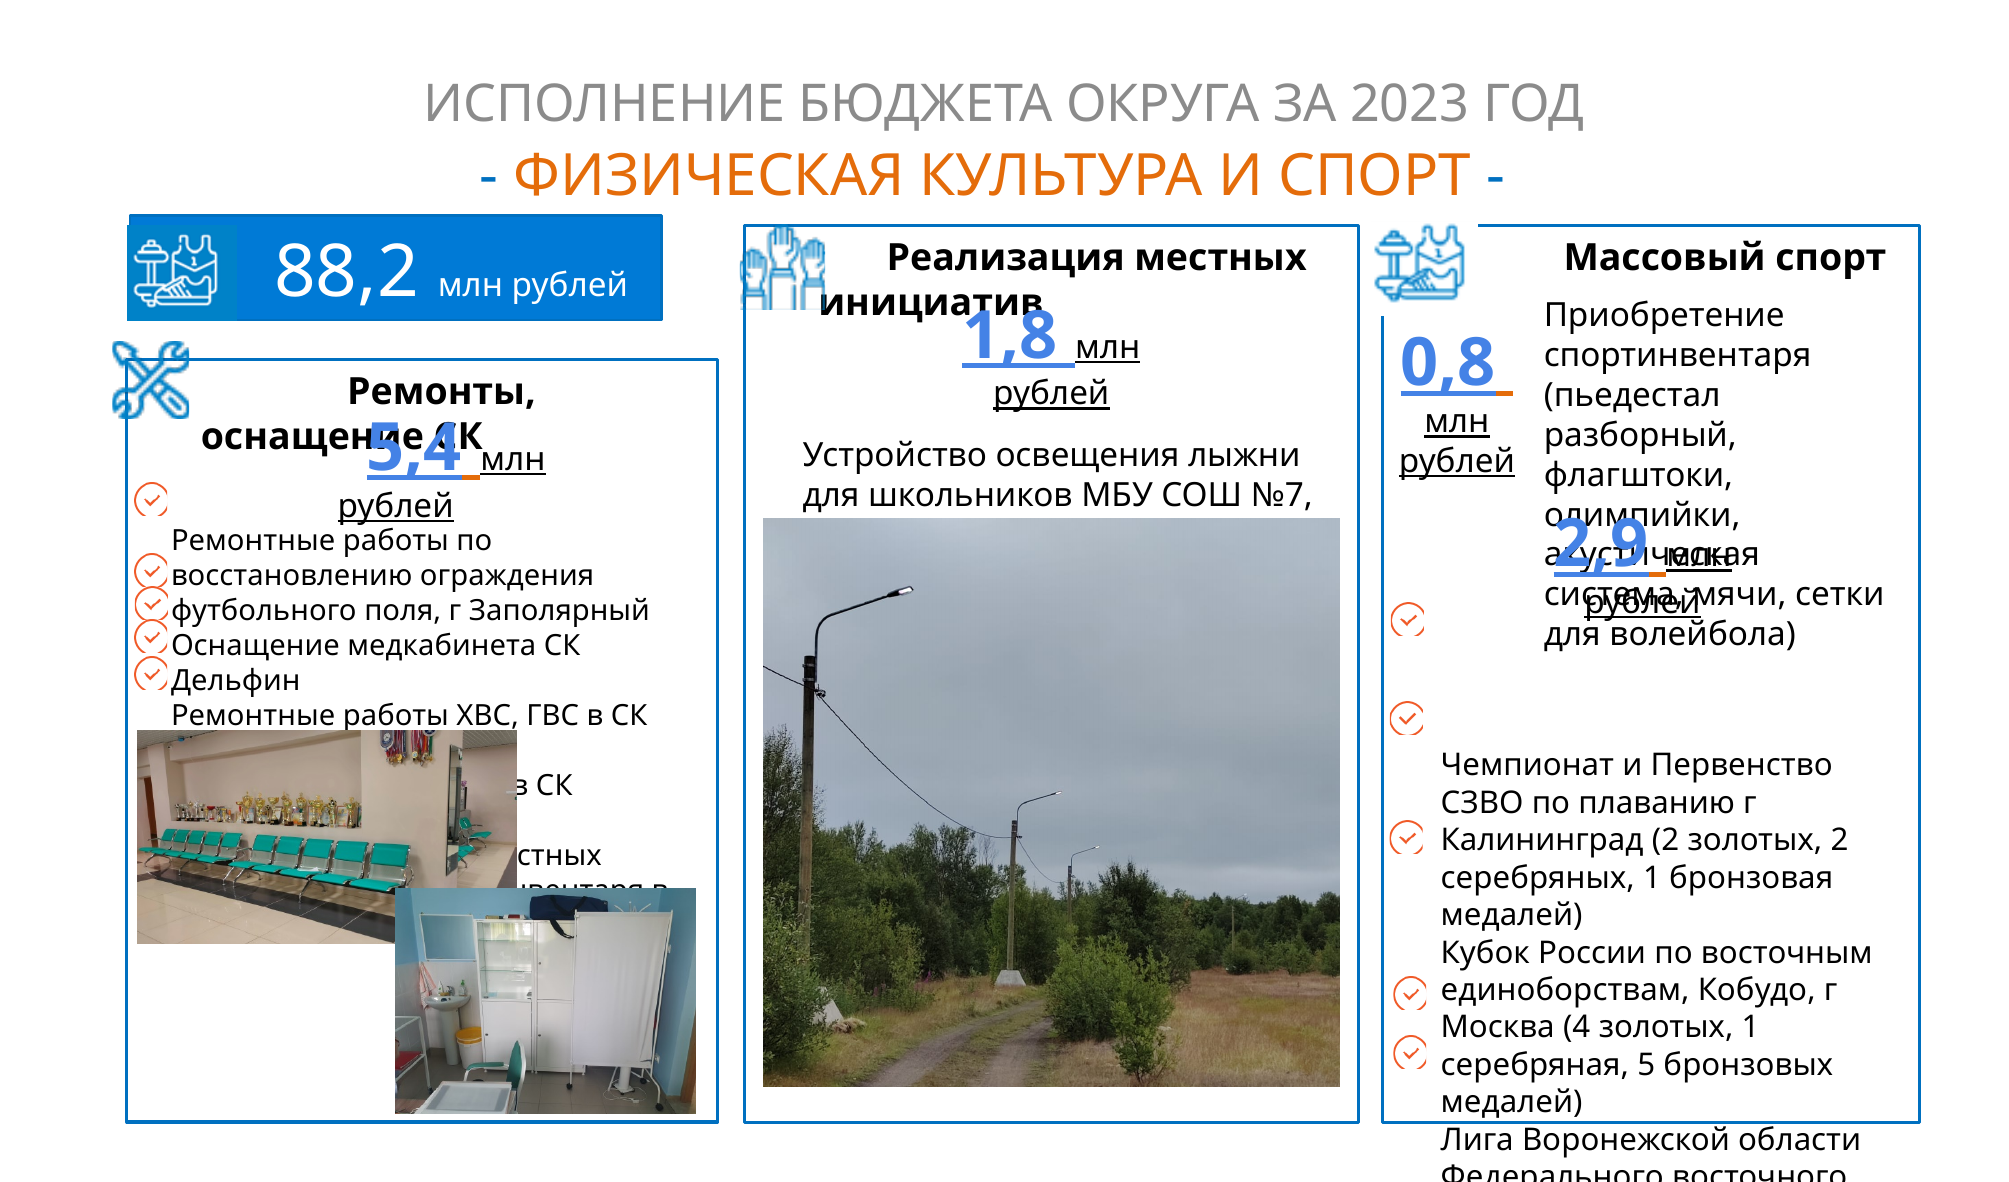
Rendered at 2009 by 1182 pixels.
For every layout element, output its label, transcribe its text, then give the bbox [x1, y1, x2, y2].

picture [1393, 1035, 1427, 1069]
text_box Ремонты, оснащение СК Ремонтные работы по восстановлению ограждения футбольного поля, г Заполярный Оснащение медкабинета СК Дельфин Ремонтные работы ХВС, ГВС в СК Строитель Ремонт чаши бассейна в СК Металлург Приобретение многоместных скамеек в фойе, спортинвентаря в СК Металлург [125, 357, 720, 1124]
picture [739, 223, 826, 310]
text_box 2,9 млн рублей [1478, 492, 1808, 628]
picture [111, 341, 190, 419]
picture [133, 656, 168, 691]
text_box - ФИЗИЧЕСКАЯ КУЛЬТУРА И СПОРТ - [437, 129, 1548, 215]
text_box Массовый спорт Приобретение спортинвентаря (пьедестал разборный, флагштоки, олимпийки, акустическая система, мячи, сетки для волейбола) Чемпионат и Первенство СЗВО по плаванию г Калининград (2 золотых, 2 серебряных, 1 бронзовая медалей) Кубок России по восточным единоборствам, Кобудо, г Москва (4 золотых, 1 серебряная, 5 бронзовых медалей) Лига Воронежской области Федерального восточного единоборства «Новая Эра» (13 золотых, 3 серебряных, 7 бронзовых медалей) Чемпионат Печенгского муниципального округа по мотокроссу (1 командное место) «Кубок Туломы- 2023» (1,2,3 места) [1380, 224, 1921, 1124]
picture [1390, 602, 1425, 636]
text_box Реализация местных инициатив Устройство освещения лыжни для школьников МБУ СОШ №7, нп Корзуново [742, 224, 1361, 1124]
picture [1371, 220, 1479, 316]
text_box 0,8 млн рублей [1355, 311, 1559, 487]
text_box 88,2 млн рублей [128, 214, 664, 322]
picture [133, 553, 169, 654]
picture [133, 233, 220, 309]
picture [763, 518, 1340, 1087]
picture [1389, 820, 1423, 854]
text_box 1,8 млн рублей [909, 283, 1194, 419]
picture [1389, 700, 1424, 735]
text_box 5,4 млн рублей [189, 394, 603, 532]
picture [137, 730, 696, 1114]
picture [1393, 976, 1427, 1011]
picture [133, 482, 168, 517]
title ИСПОЛНЕНИЕ БЮДЖЕТА ОКРУГА ЗА 2023 ГОД [100, 47, 1908, 154]
